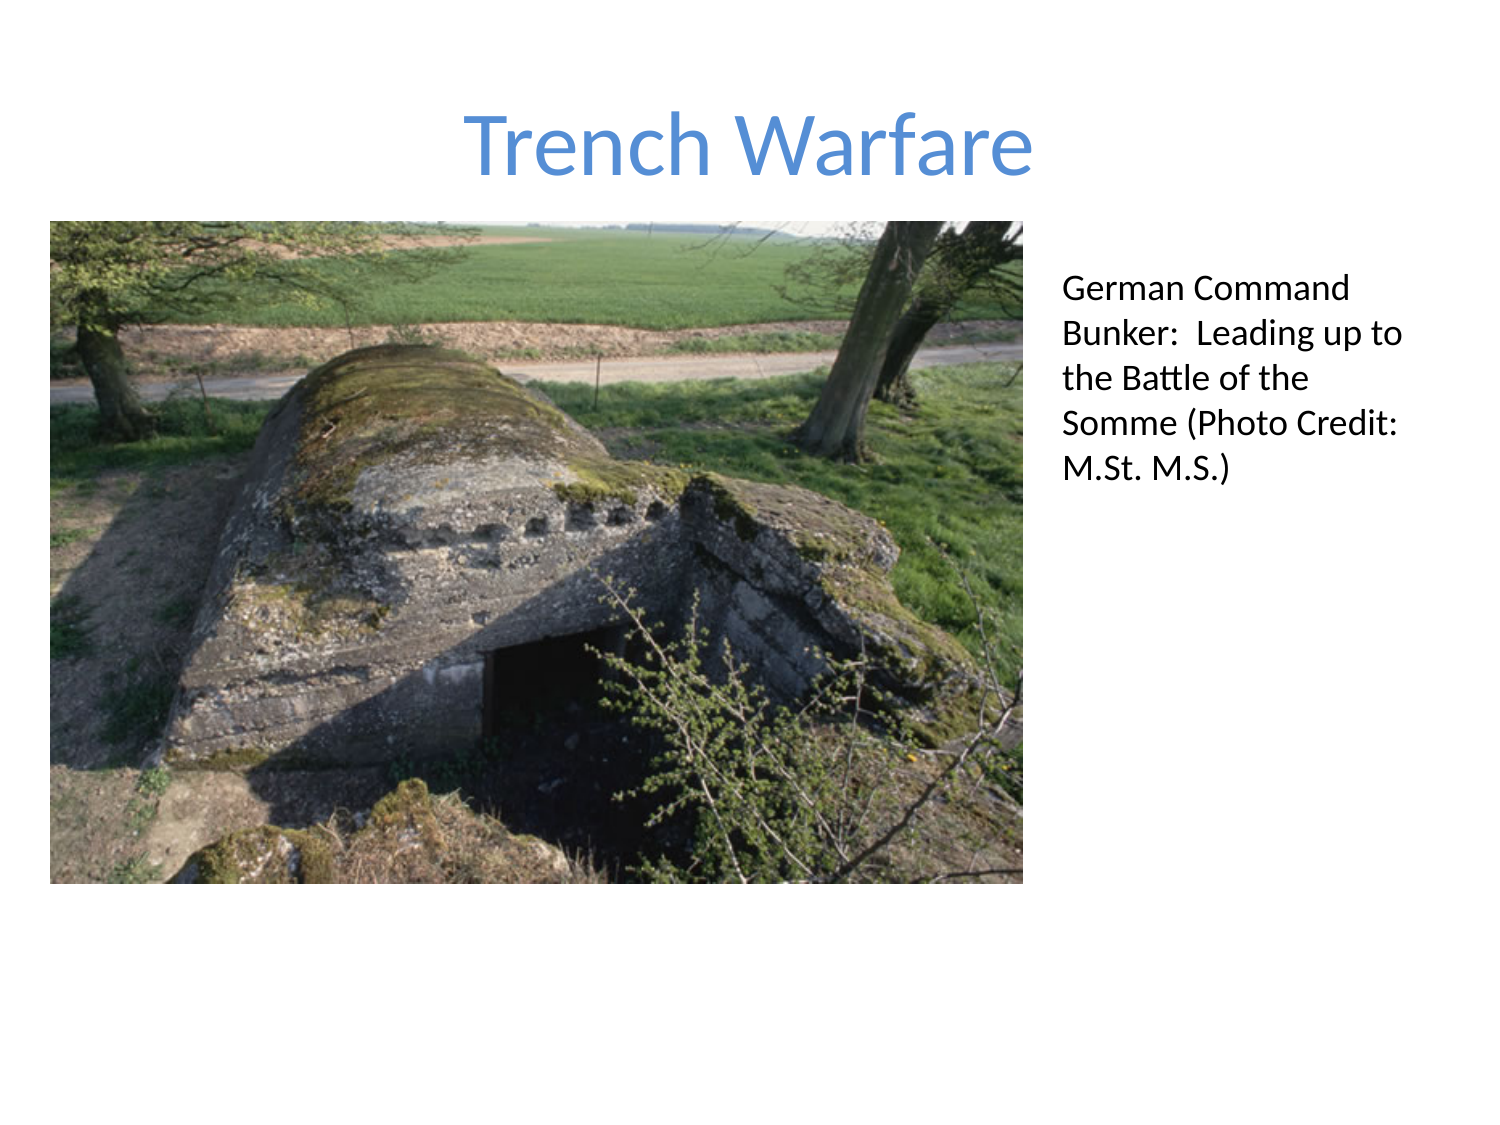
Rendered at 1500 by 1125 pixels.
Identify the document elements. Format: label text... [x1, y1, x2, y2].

title Trench Warfare [75, 45, 1425, 233]
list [50, 221, 1023, 884]
text_box German Command Bunker: Leading up to the Battle of the Somme (Photo Credit: M.St. M.S.) [1047, 255, 1425, 496]
